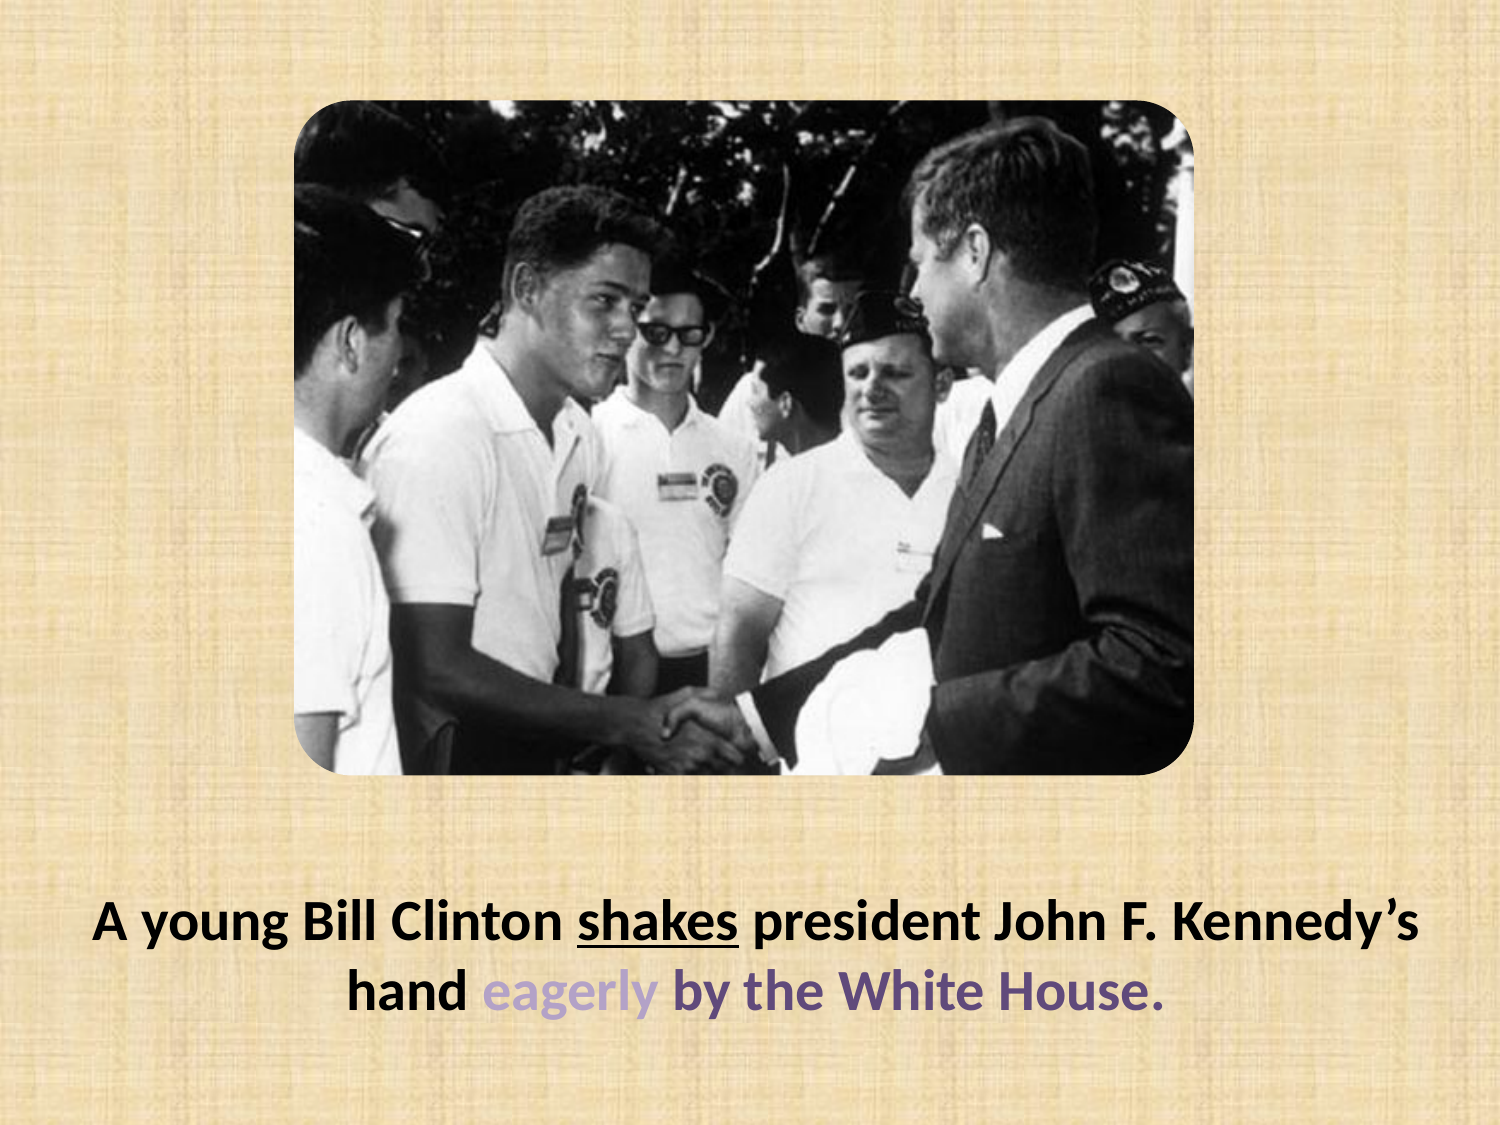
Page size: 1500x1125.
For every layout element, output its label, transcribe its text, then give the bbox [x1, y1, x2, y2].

list A young Bill Clinton shakes president John F. Kennedy’s hand eagerly by the White House. [50, 875, 1463, 1063]
picture [293, 100, 1195, 776]
